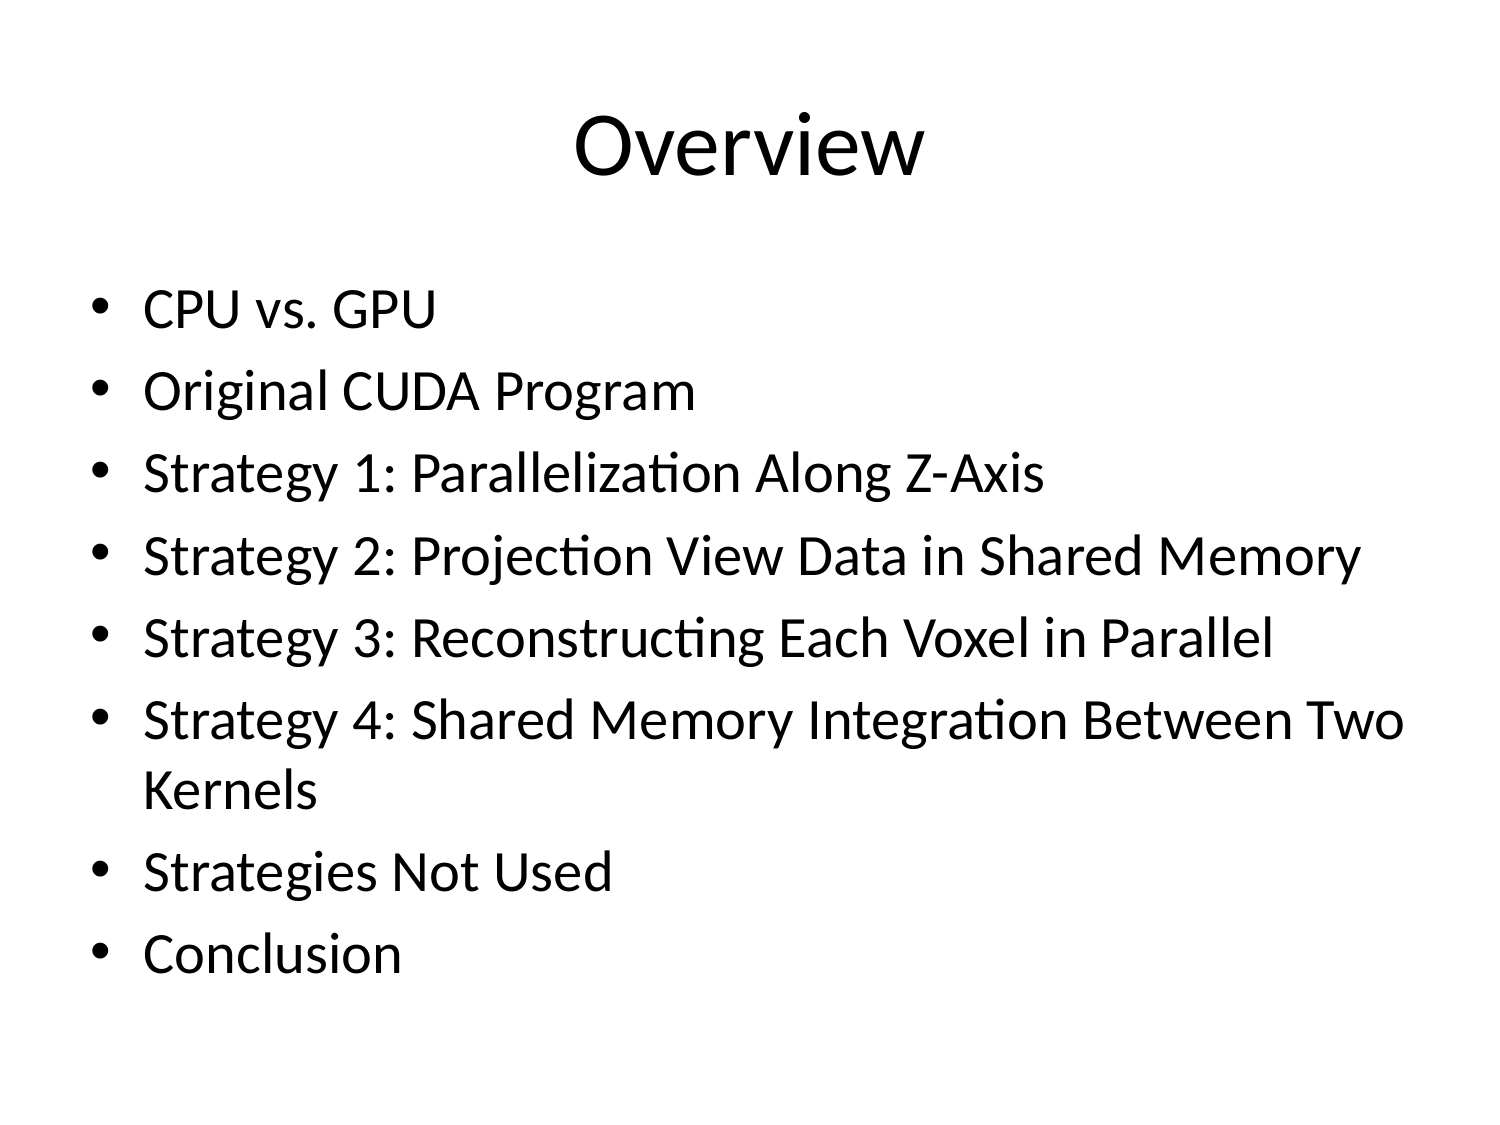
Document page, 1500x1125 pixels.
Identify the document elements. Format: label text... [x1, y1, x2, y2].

title Overview [75, 45, 1425, 233]
list CPU vs. GPU Original CUDA Program Strategy 1: Parallelization Along Z-Axis Strategy 2: Projection View Data in Shared Memory Strategy 3: Reconstructing Each Voxel in Parallel Strategy 4: Shared Memory Integration Between Two Kernels Strategies Not Used Conclusion [75, 262, 1425, 1005]
